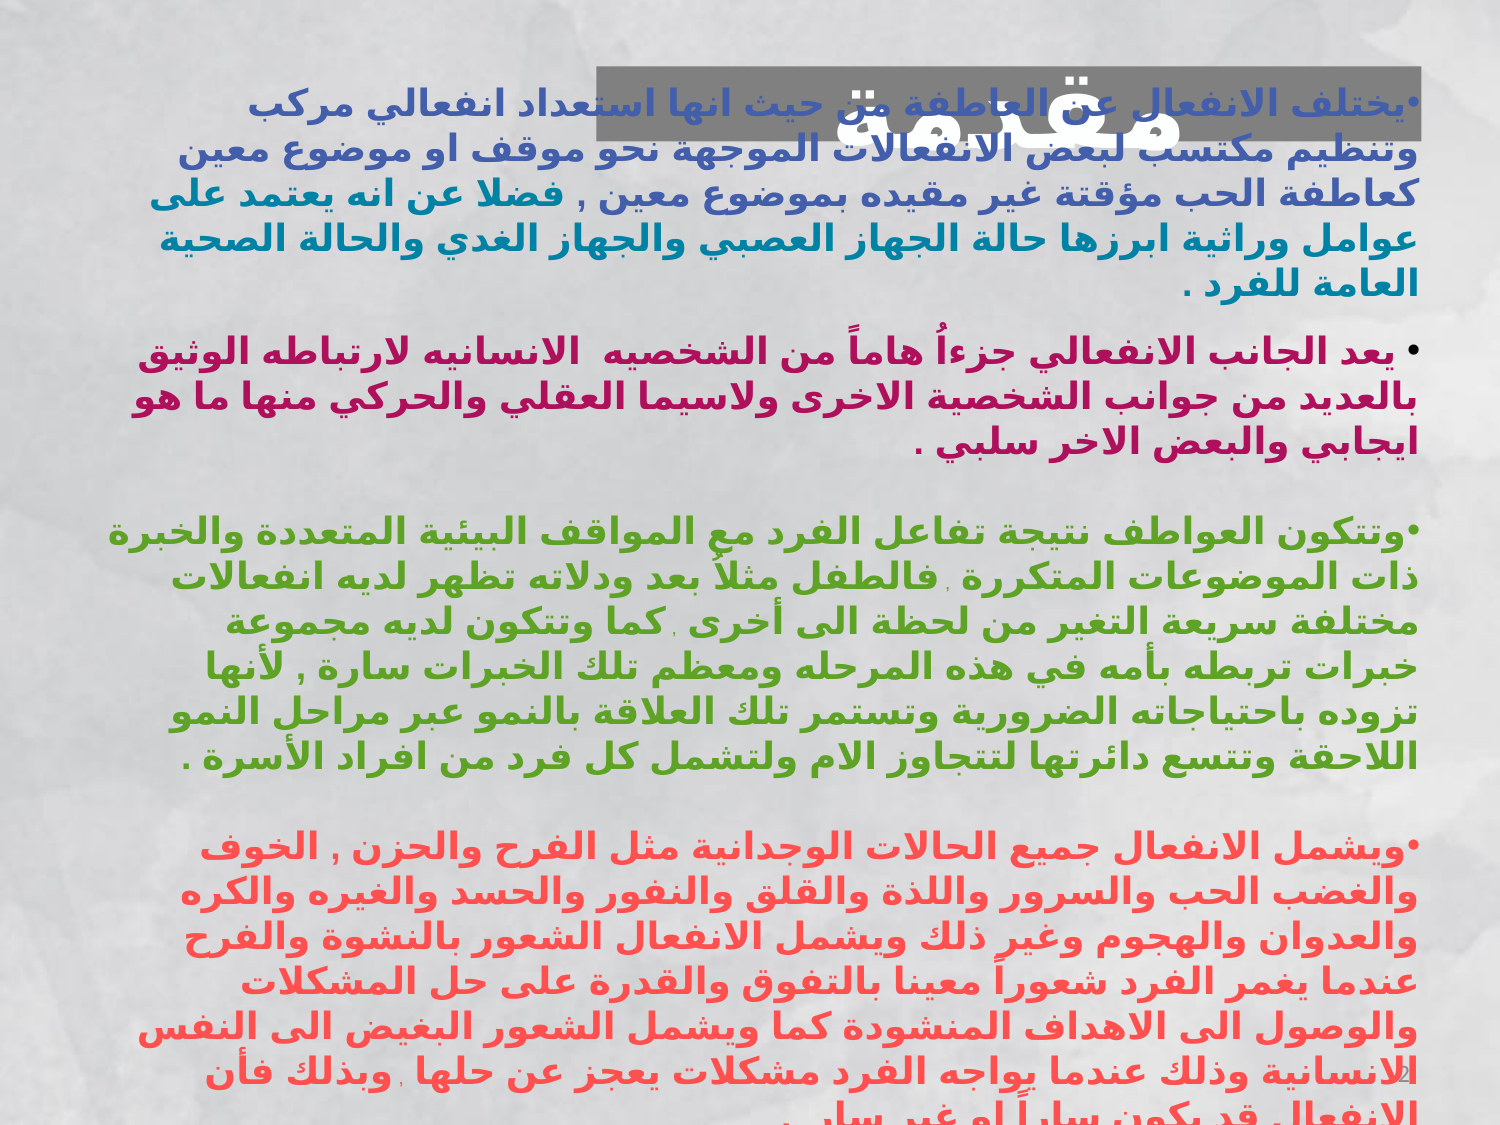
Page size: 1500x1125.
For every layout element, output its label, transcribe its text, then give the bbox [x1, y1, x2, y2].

slide_number 2 [1074, 1042, 1425, 1103]
picture [0, 0, 1500, 1125]
text_box يختلف الانفعال عن العاطفة من حيث انها استعداد انفعالي مركب وتنظيم مكتسب لبعض الانفعالات الموجهة نحو موقف او موضوع معين كعاطفة الحب مؤقتة غير مقيده بموضوع معين , فضلا عن انه يعتمد على عوامل وراثية ابرزها حالة الجهاز العصبي والجهاز الغدي والحالة الصحية العامة للفرد . يعد الجانب الانفعالي جزءاُ هاماً من الشخصيه الانسانيه لارتباطه الوثيق بالعديد من جوانب الشخصية الاخرى ولاسيما العقلي والحركي منها ما هو ايجابي والبعض الاخر سلبي . وتتكون العواطف نتيجة تفاعل الفرد مع المواقف البيئية المتعددة والخبرة ذات الموضوعات المتكررة , فالطفل مثلاُ بعد ودلاته تظهر لديه انفعالات مختلفة سريعة التغير من لحظة الى أخرى , كما وتتكون لديه مجموعة خبرات تربطه بأمه في هذه المرحله ومعظم تلك الخبرات سارة , لأنها تزوده باحتياجاته الضرورية وتستمر تلك العلاقة بالنمو عبر مراحل النمو اللاحقة وتتسع دائرتها لتتجاوز الام ولتشمل كل فرد من افراد الأسرة . ويشمل الانفعال جميع الحالات الوجدانية مثل الفرح والحزن , الخوف والغضب الحب والسرور واللذة والقلق والنفور والحسد والغيره والكره والعدوان والهجوم وغير ذلك ويشمل الانفعال الشعور بالنشوة والفرح عندما يغمر الفرد شعوراً معينا بالتفوق والقدرة على حل المشكلات والوصول الى الاهداف المنشودة كما ويشمل الشعور البغيض الى النفس الانسانية وذلك عندما يواجه الفرد مشكلات يعجز عن حلها , وبذلك فأن الانفعال قد يكون ساراً او غير سار . [88, 71, 1436, 1125]
title مقدمة [596, 66, 1422, 71]
